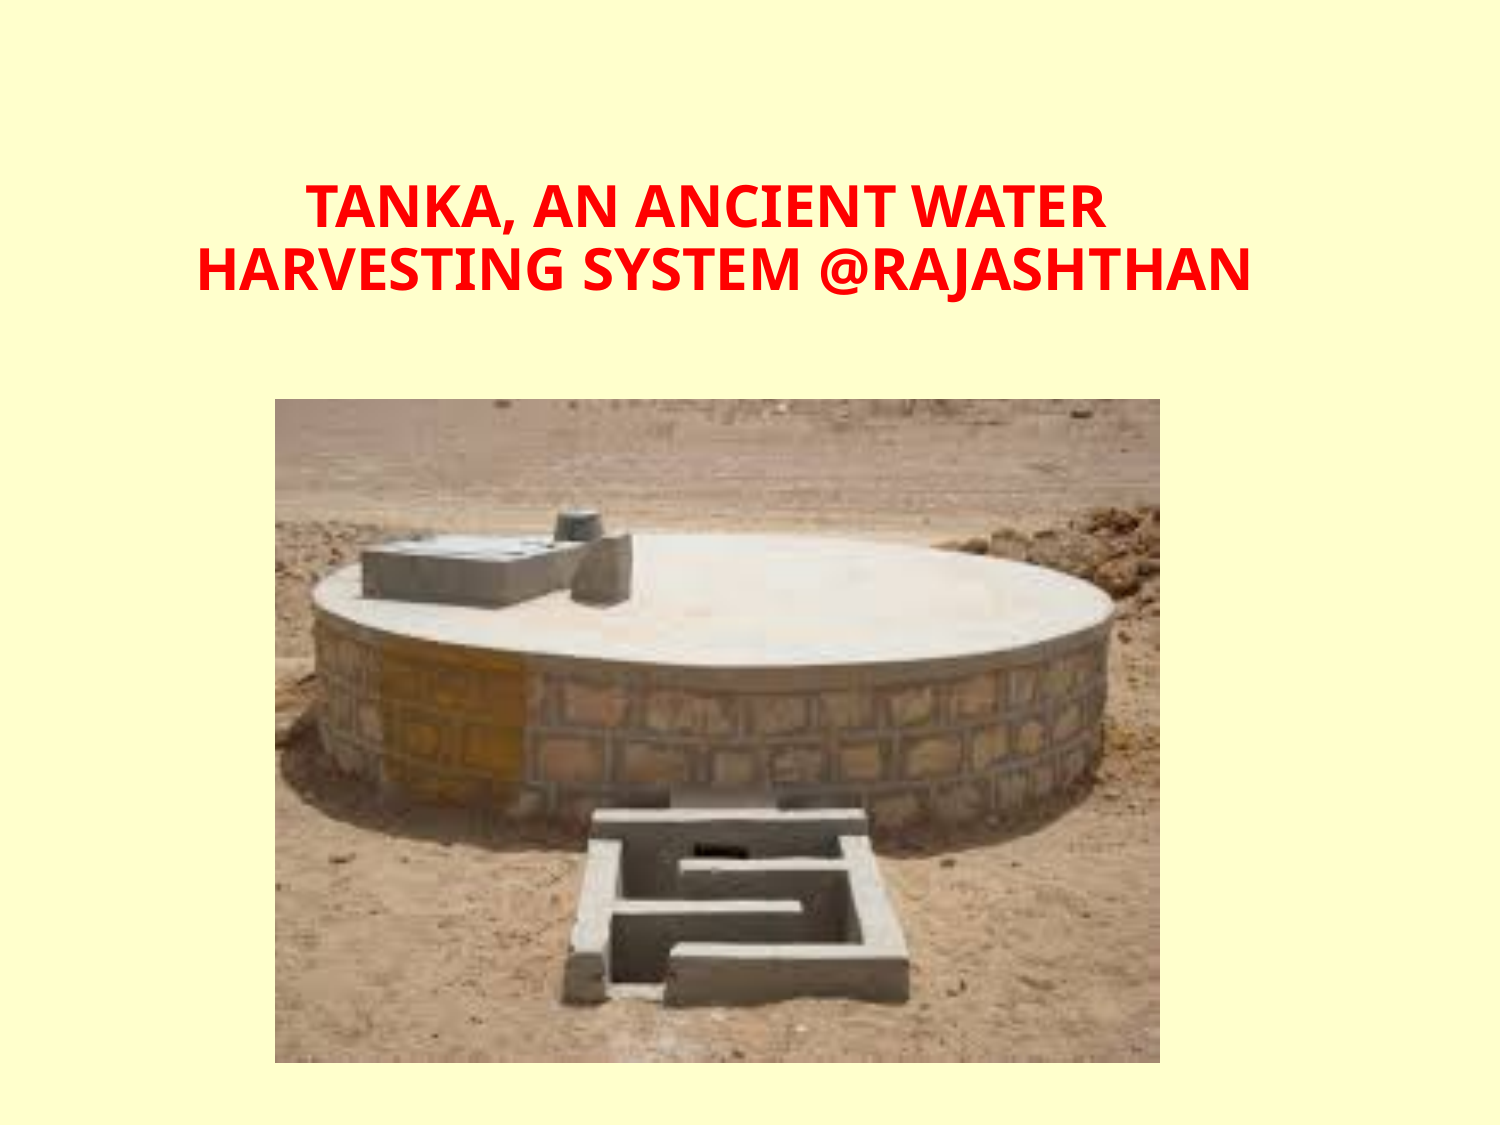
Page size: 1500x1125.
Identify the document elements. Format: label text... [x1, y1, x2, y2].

picture [274, 399, 1160, 1063]
list TANKA, AN ANCIENT WATER HARVESTING SYSTEM @RAJASHTHAN [112, 170, 1300, 1088]
